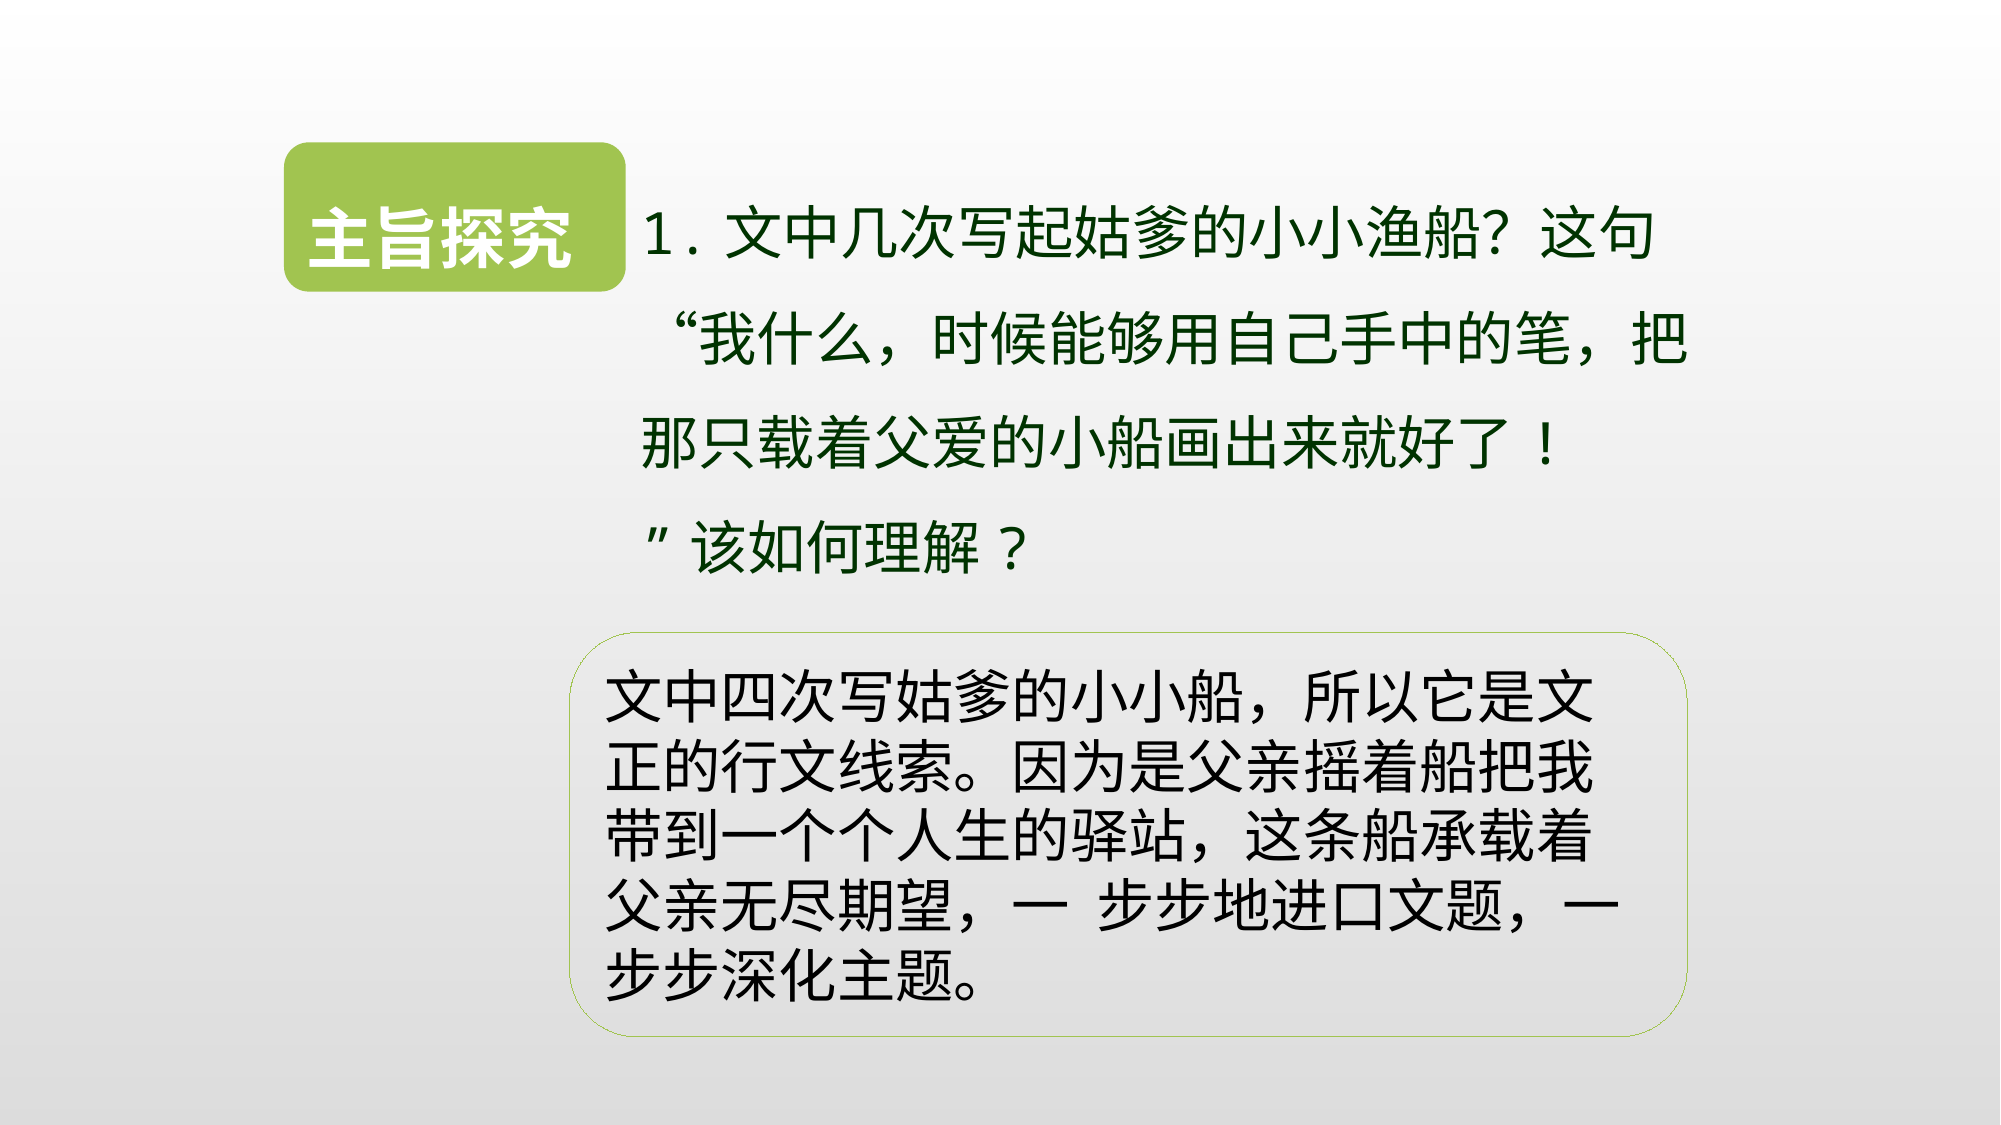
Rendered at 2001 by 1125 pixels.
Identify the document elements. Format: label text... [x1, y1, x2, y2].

text_box 主旨探究 [283, 142, 626, 292]
text_box 1.文中几次写起姑爹的小小渔船？这句“我什么，时候能够用自己手中的笔，把那只载着父爱的小船画出来就好了! ”该如何理解? [625, 154, 1713, 589]
text_box 文中四次写姑爹的小小船，所以它是文正的行文线索。因为是父亲摇着船把我带到一个个人生的驿站，这条船承载着父亲无尽期望，一 步步地进口文题，一步步深化主题。 [569, 632, 1688, 1037]
